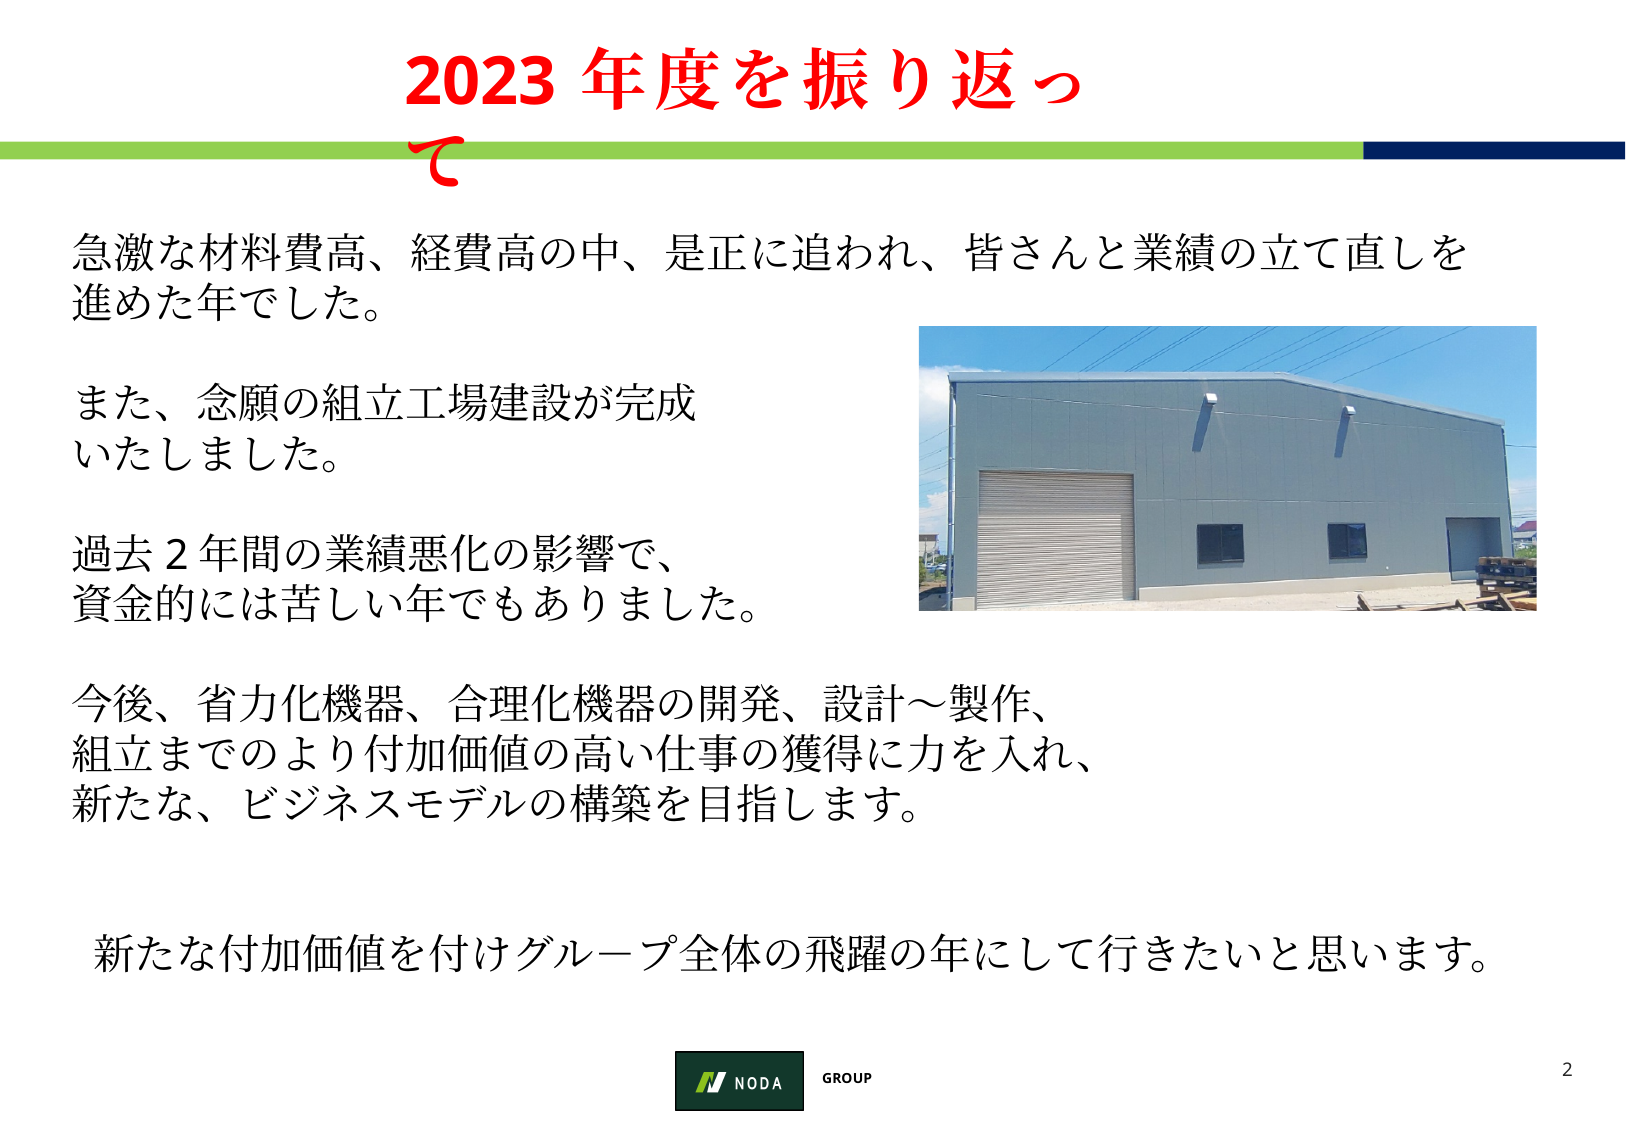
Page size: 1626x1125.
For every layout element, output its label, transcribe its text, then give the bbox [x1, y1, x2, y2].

text_box 2023年度を振り返って [389, 30, 1107, 126]
picture [918, 326, 1537, 612]
text_box 急激な材料費高、経費高の中、是正に追われ、皆さんと業績の立て直しを進めた年でした。 また、念願の組立工場建設が完成 いたしました。 過去2年間の業績悪化の影響で、 資金的には苦しい年でもありました。 今後、省力化機器、合理化機器の開発、設計～製作、 組立までのより付加価値の高い仕事の獲得に力を入れ、 新たな、ビジネスモデルの構築を目指します。 新たな付加価値を付けグル－プ全体の飛躍の年にして行きたいと思います。 [56, 219, 1486, 985]
picture [675, 1051, 804, 1111]
slide_number 1 [1557, 1061, 1591, 1083]
